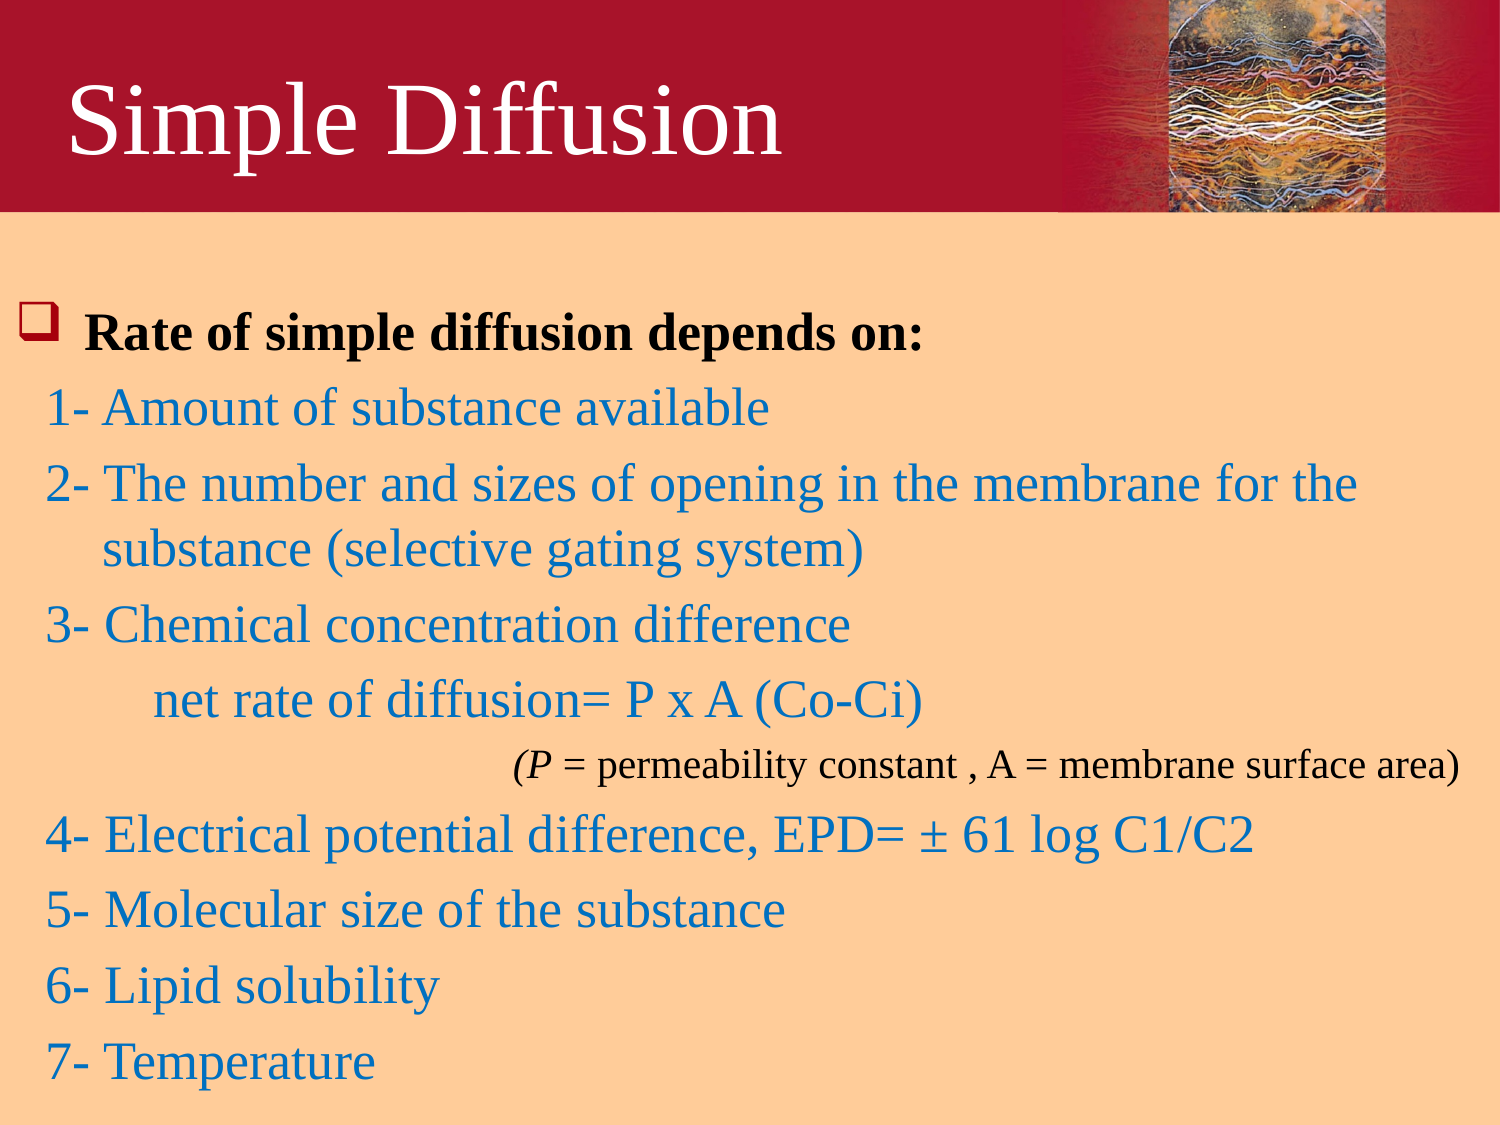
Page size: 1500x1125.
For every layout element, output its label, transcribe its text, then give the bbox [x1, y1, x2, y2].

picture [1063, 0, 1500, 212]
list Rate of simple diffusion depends on: 1‐ Amount of substance available 2‐ The number and sizes of opening in the membrane for the substance (selective gating system) 3‐ Chemical concentration difference net rate of diffusion= P x A (Co‐Ci) (P = permeability constant , A = membrane surface area) 4‐ Electrical potential difference, EPD= ± 61 log C1/C2 5‐ Molecular size of the substance 6‐ Lipid solubility 7‐ Temperature [0, 212, 1500, 1125]
title Simple Diffusion [49, 62, 1326, 163]
